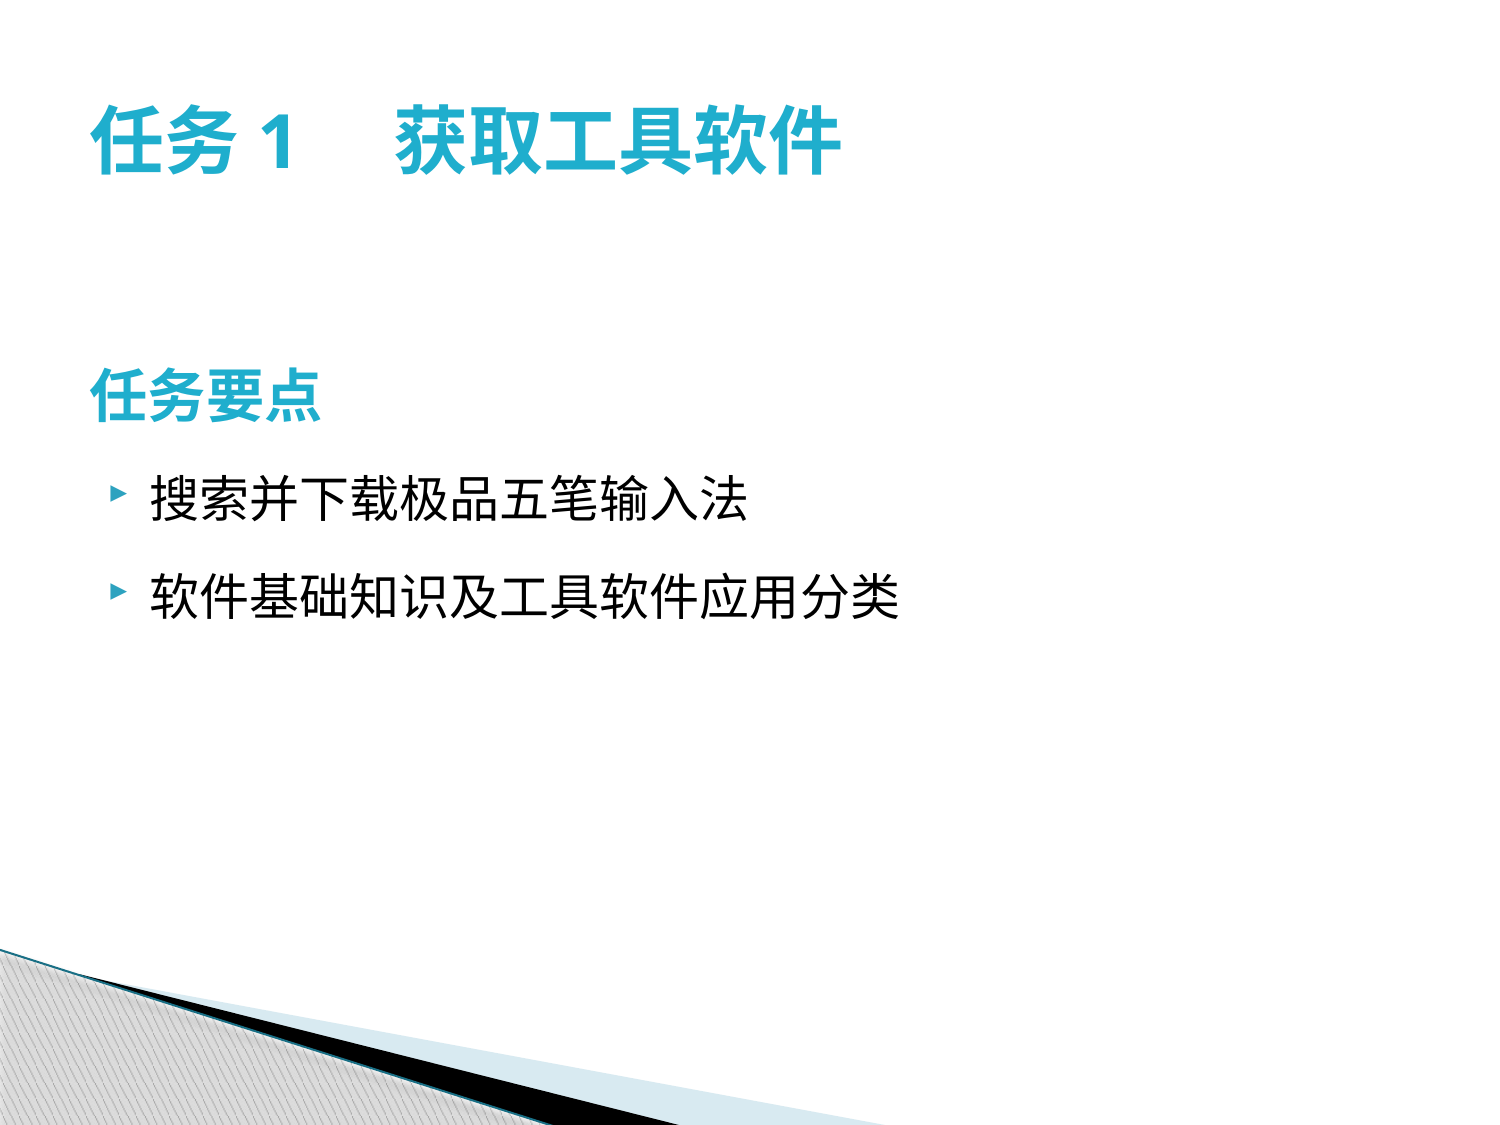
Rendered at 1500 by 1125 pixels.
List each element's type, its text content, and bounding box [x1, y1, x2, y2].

list 任务要点 搜索并下载极品五笔输入法 软件基础知识及工具软件应用分类 [75, 309, 1425, 953]
title 任务1 获取工具软件 [75, 45, 1425, 233]
